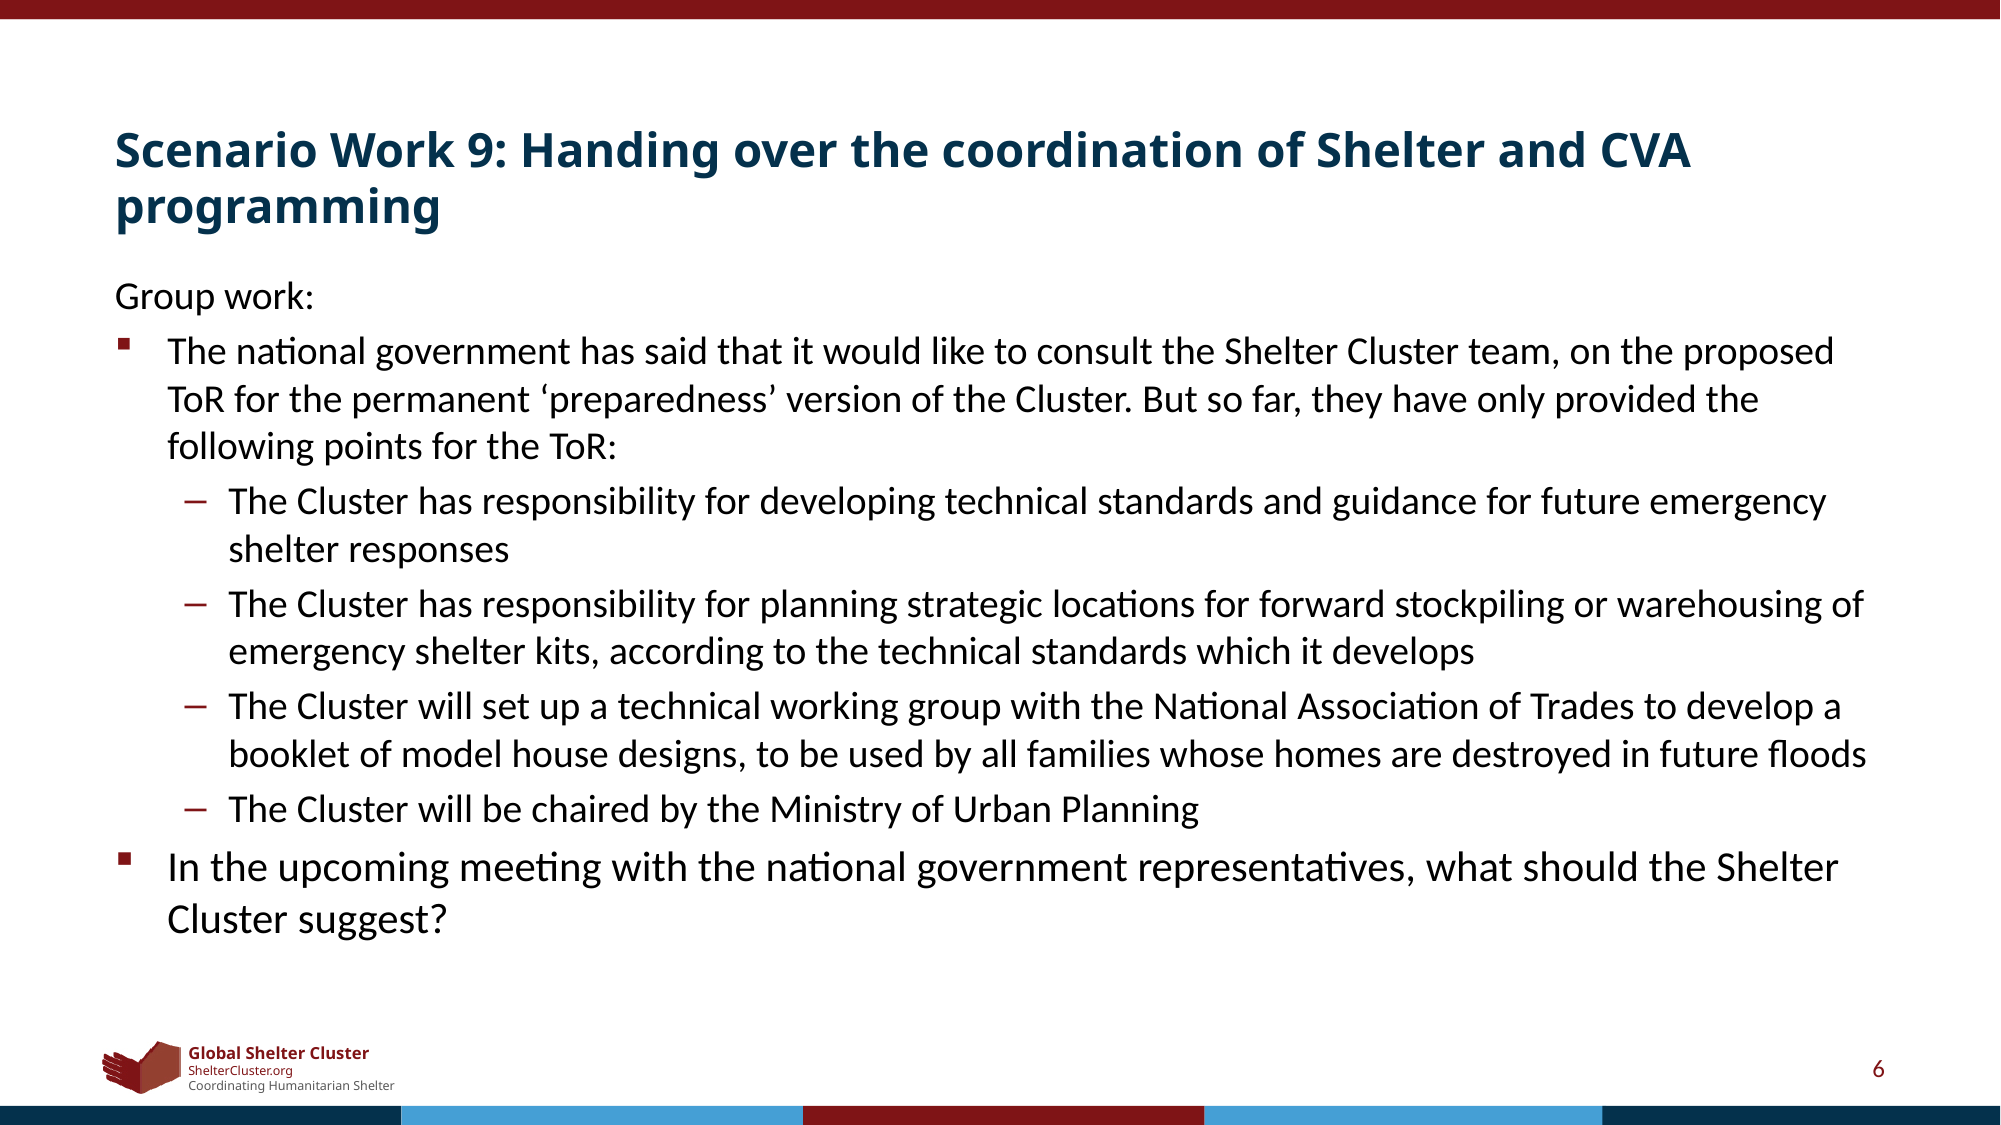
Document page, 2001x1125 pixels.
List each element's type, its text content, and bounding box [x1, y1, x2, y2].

title Scenario Work 9: Handing over the coordination of Shelter and CVA programming [99, 111, 1863, 262]
list Group work: The national government has said that it would like to consult the Shelter Cluster team, on the proposed ToR for the permanent ‘preparedness’ version of the Cluster. But so far, they have only provided the following points for the ToR: The Cluster has responsibility for developing technical standards and guidance for future emergency shelter responses The Cluster has responsibility for planning strategic locations for forward stockpiling or warehousing of emergency shelter kits, according to the technical standards which it develops The Cluster will set up a technical working group with the National Association of Trades to develop a booklet of model house designs, to be used by all families whose homes are destroyed in future floods The Cluster will be chaired by the Ministry of Urban Planning In the upcoming meeting with the national government representatives, what should the Shelter Cluster suggest? [99, 262, 1900, 1005]
picture [102, 1041, 181, 1094]
slide_number 6 [1433, 1037, 1900, 1098]
